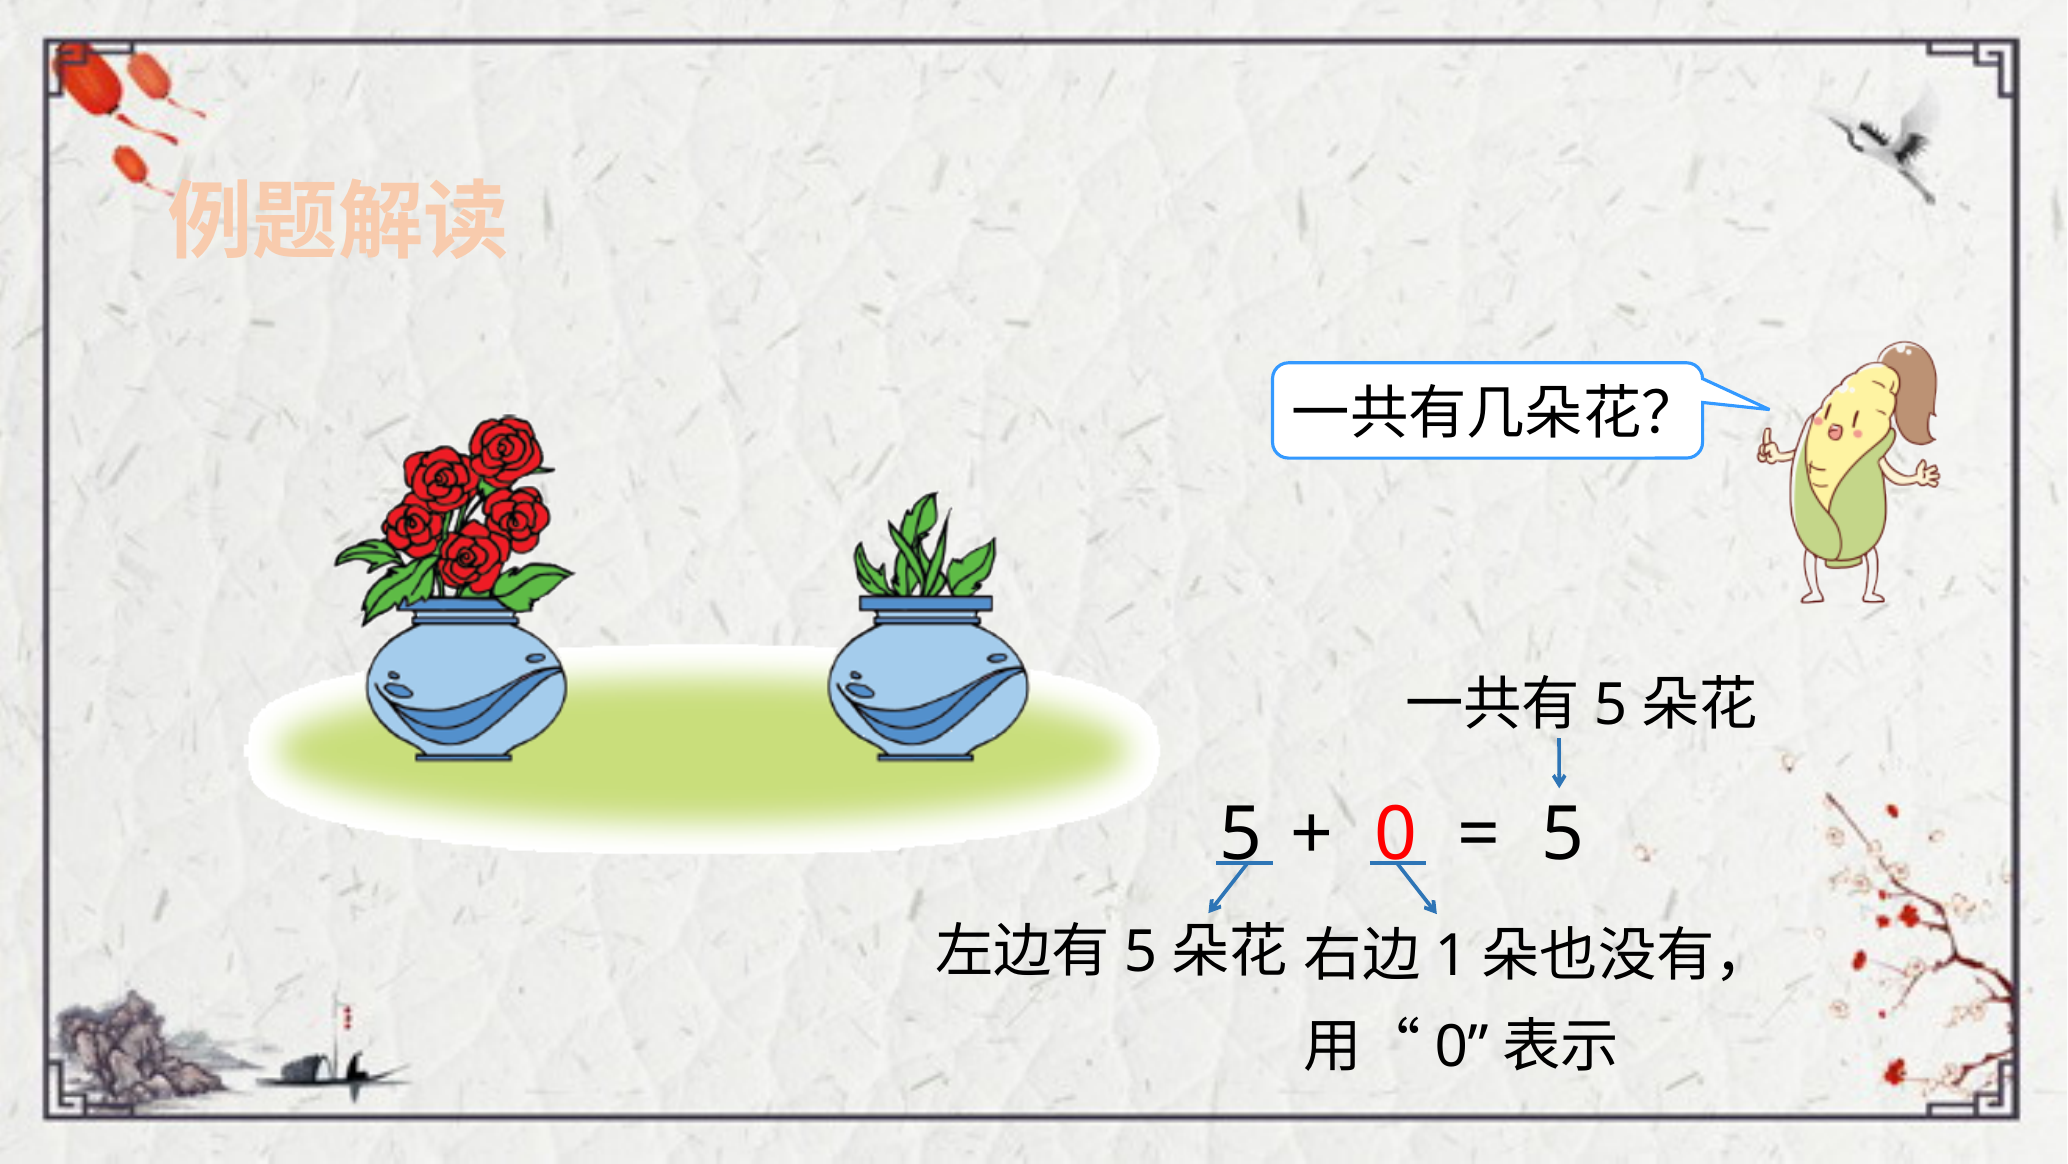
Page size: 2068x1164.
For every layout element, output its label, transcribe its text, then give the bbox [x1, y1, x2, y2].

text_box 一共有5朵花 [1390, 658, 1773, 744]
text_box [1272, 338, 1957, 612]
text_box 5 [1204, 776, 1275, 882]
text_box 左边有5朵花 [920, 905, 1288, 991]
text_box 右边1朵也没有， 用“0”表示 [1288, 889, 1788, 1086]
text_box = [1442, 776, 1515, 882]
text_box 0 [1359, 776, 1431, 882]
text_box + [1275, 776, 1348, 882]
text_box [1208, 862, 1273, 914]
picture [0, 0, 2068, 1164]
text_box 例题解读 [152, 158, 525, 277]
text_box 5 [1526, 776, 1598, 882]
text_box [1369, 862, 1437, 915]
